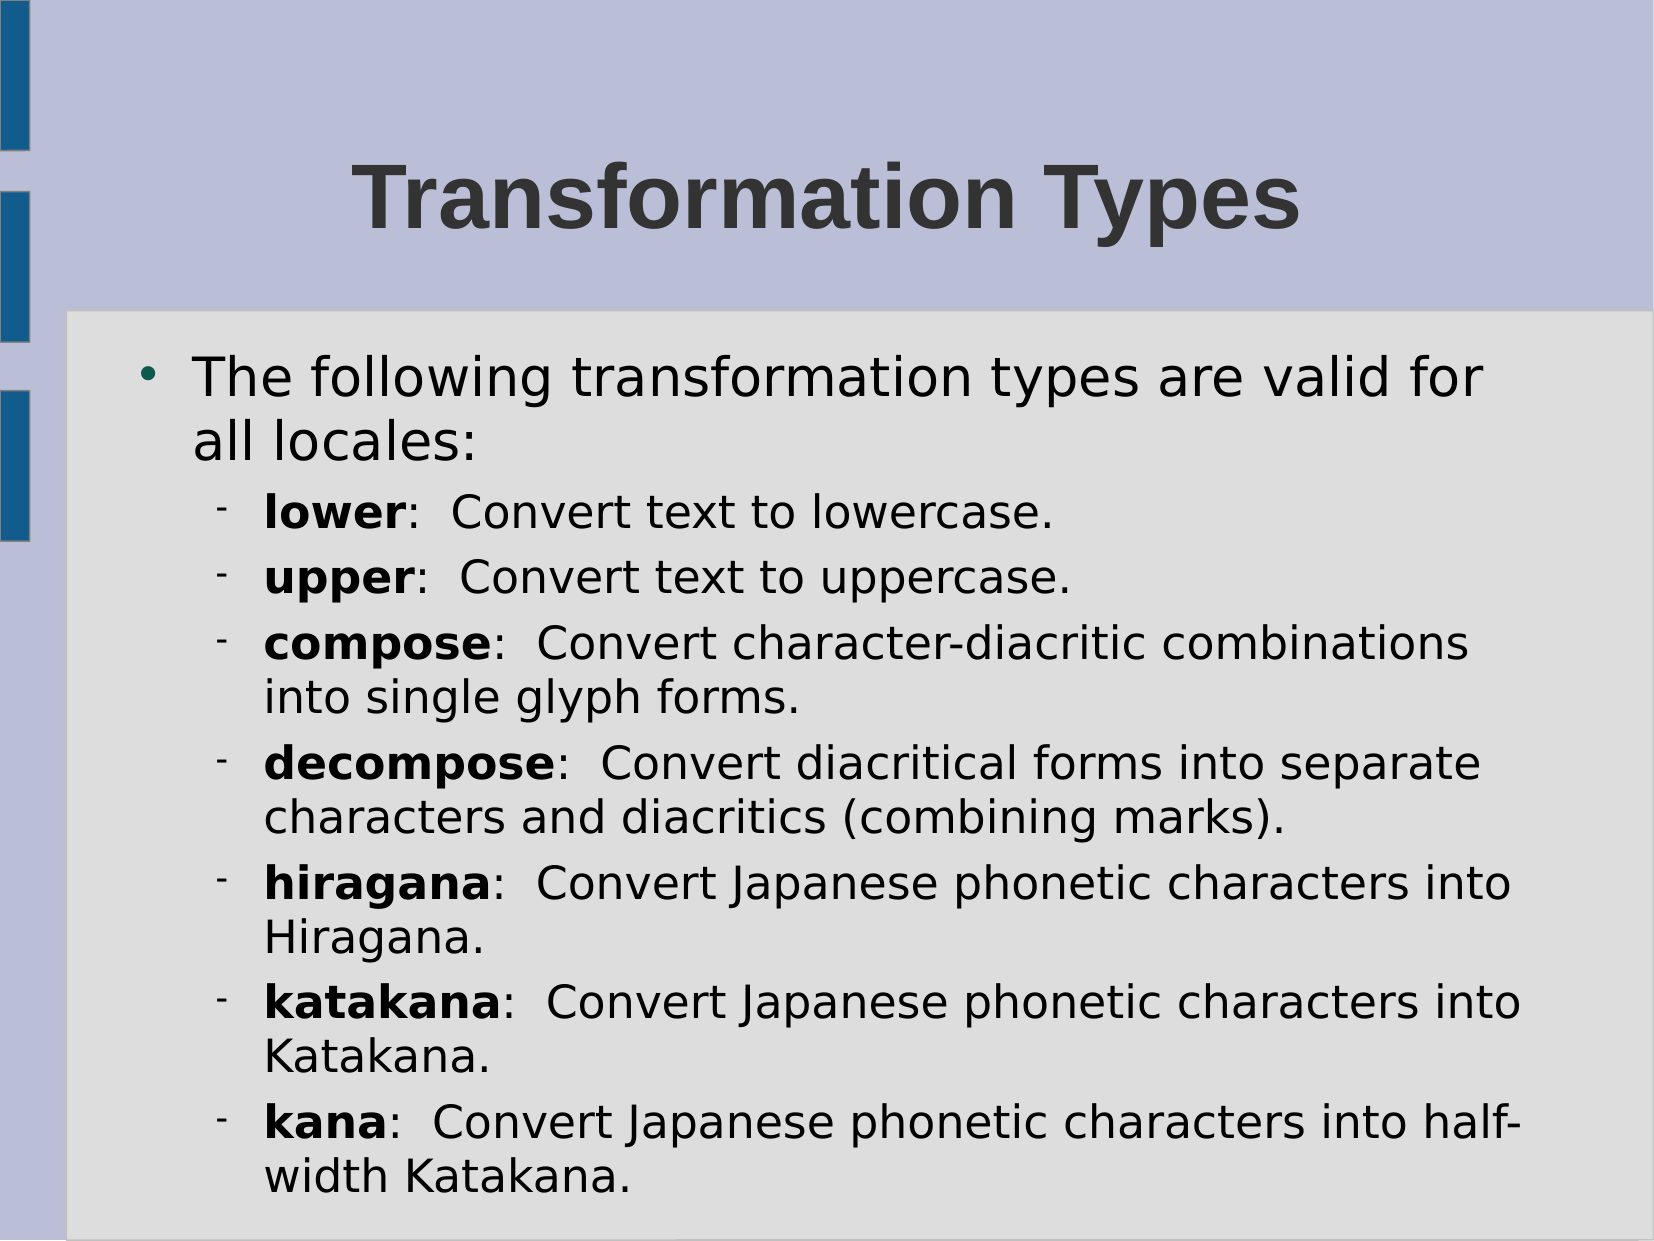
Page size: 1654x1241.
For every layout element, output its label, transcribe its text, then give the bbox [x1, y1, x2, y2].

title Transformation Types [121, 91, 1534, 299]
list The following transformation types are valid for all locales: lower: Convert text to lowercase. upper: Convert text to uppercase. compose: Convert character-diacritic combinations into single glyph forms. decompose: Convert diacritical forms into separate characters and diacritics (combining marks). hiragana: Convert Japanese phonetic characters into Hiragana. katakana: Convert Japanese phonetic characters into Katakana. kana: Convert Japanese phonetic characters into half-width Katakana. [121, 344, 1534, 1193]
